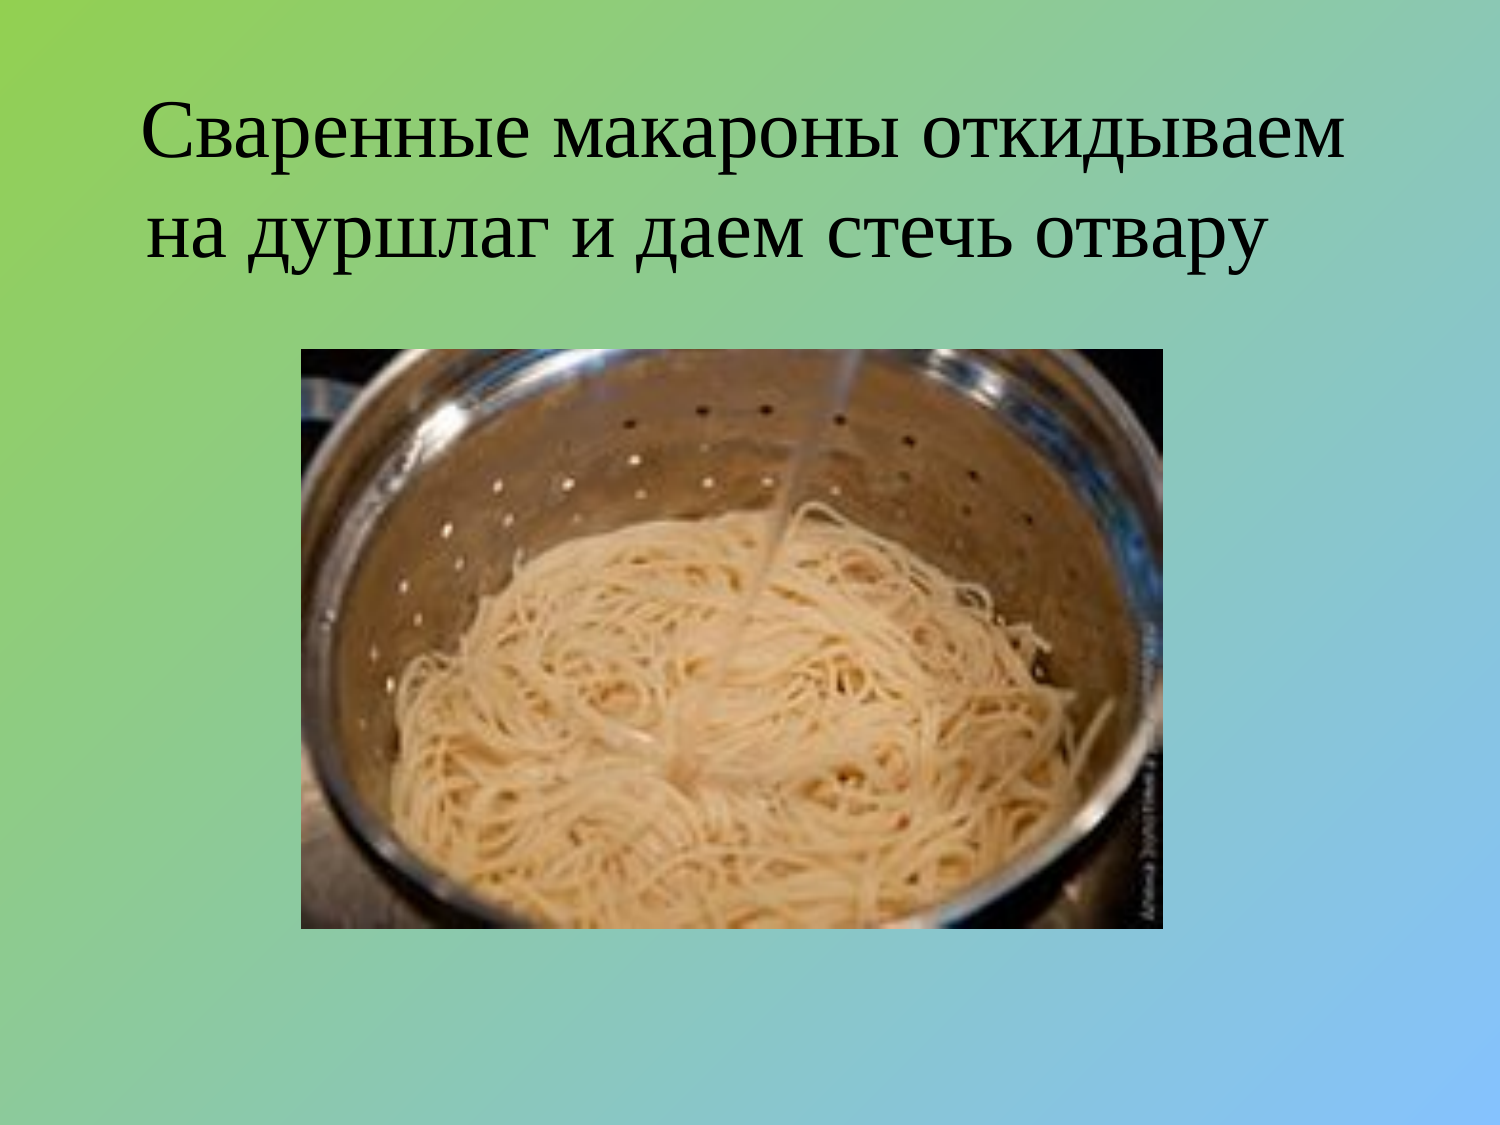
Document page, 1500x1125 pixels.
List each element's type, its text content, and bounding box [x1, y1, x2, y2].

picture [300, 349, 1164, 929]
list Сваренные макароны откидываем на дуршлаг и даем стечь отвару [75, 66, 1425, 1005]
